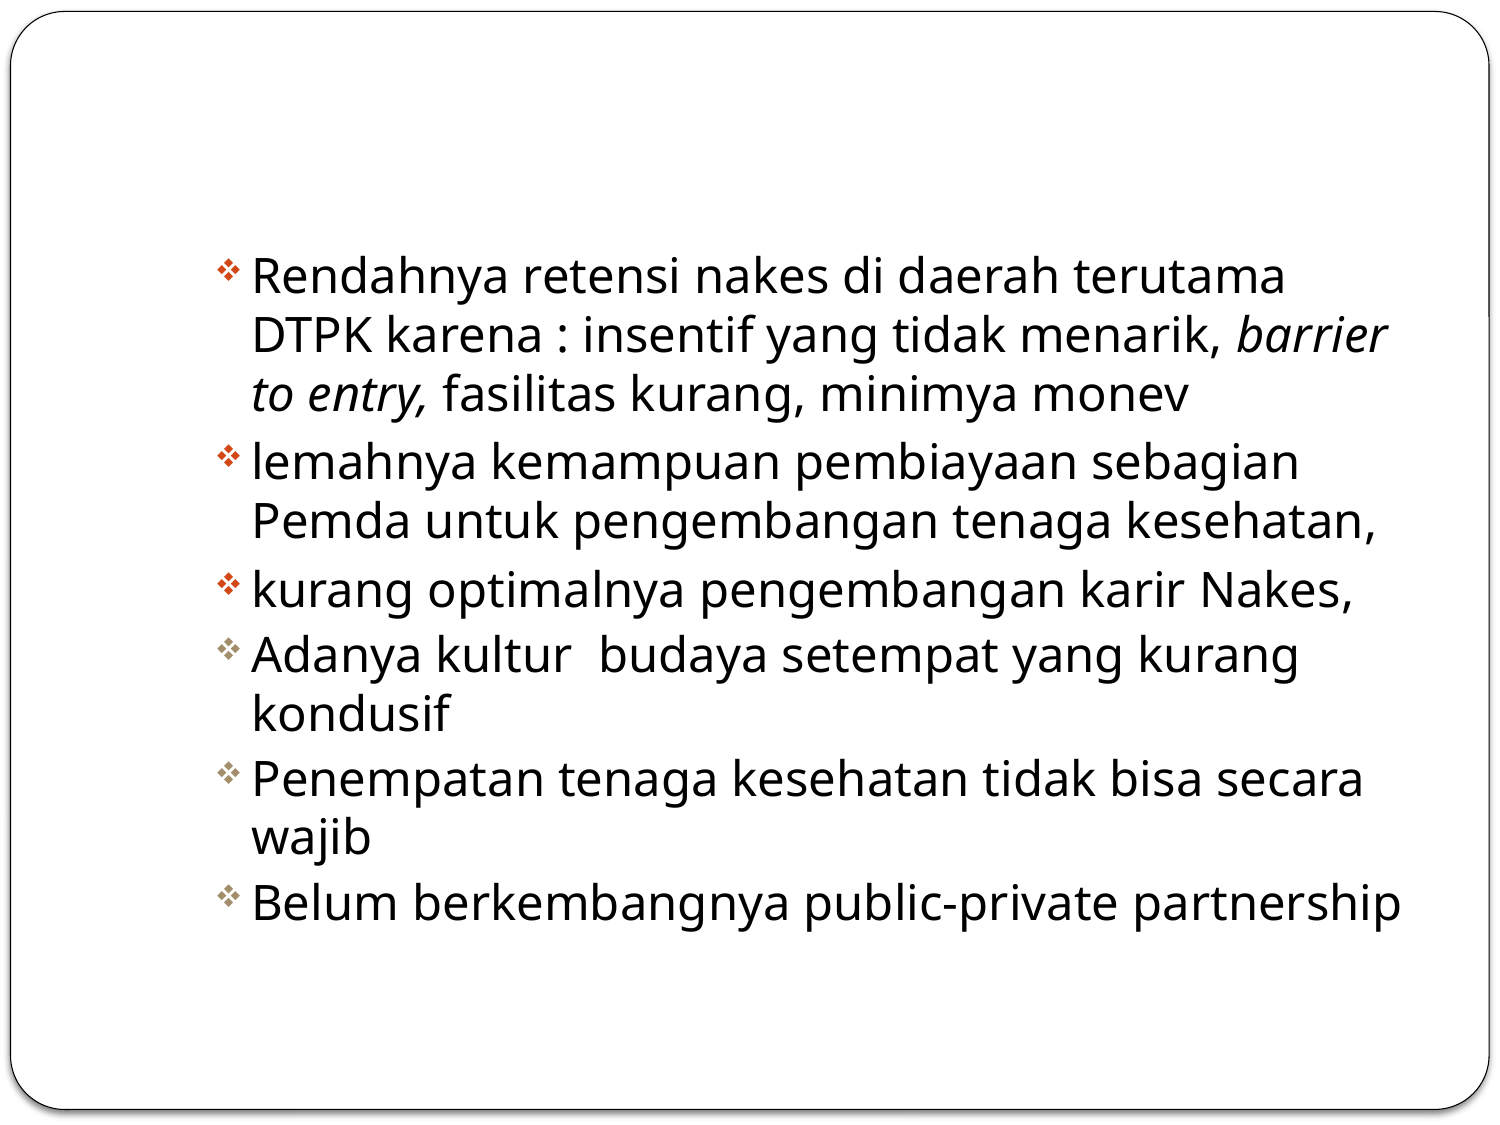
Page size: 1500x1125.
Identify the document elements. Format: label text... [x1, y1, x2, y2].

list Rendahnya retensi nakes di daerah terutama DTPK karena : insentif yang tidak menarik, barrier to entry, fasilitas kurang, minimya monev lemahnya kemampuan pembiayaan sebagian Pemda untuk pengembangan tenaga kesehatan, kurang optimalnya pengembangan karir Nakes, Adanya kultur budaya setempat yang kurang kondusif Penempatan tenaga kesehatan tidak bisa secara wajib Belum berkembangnya public-private partnership [150, 237, 1425, 988]
